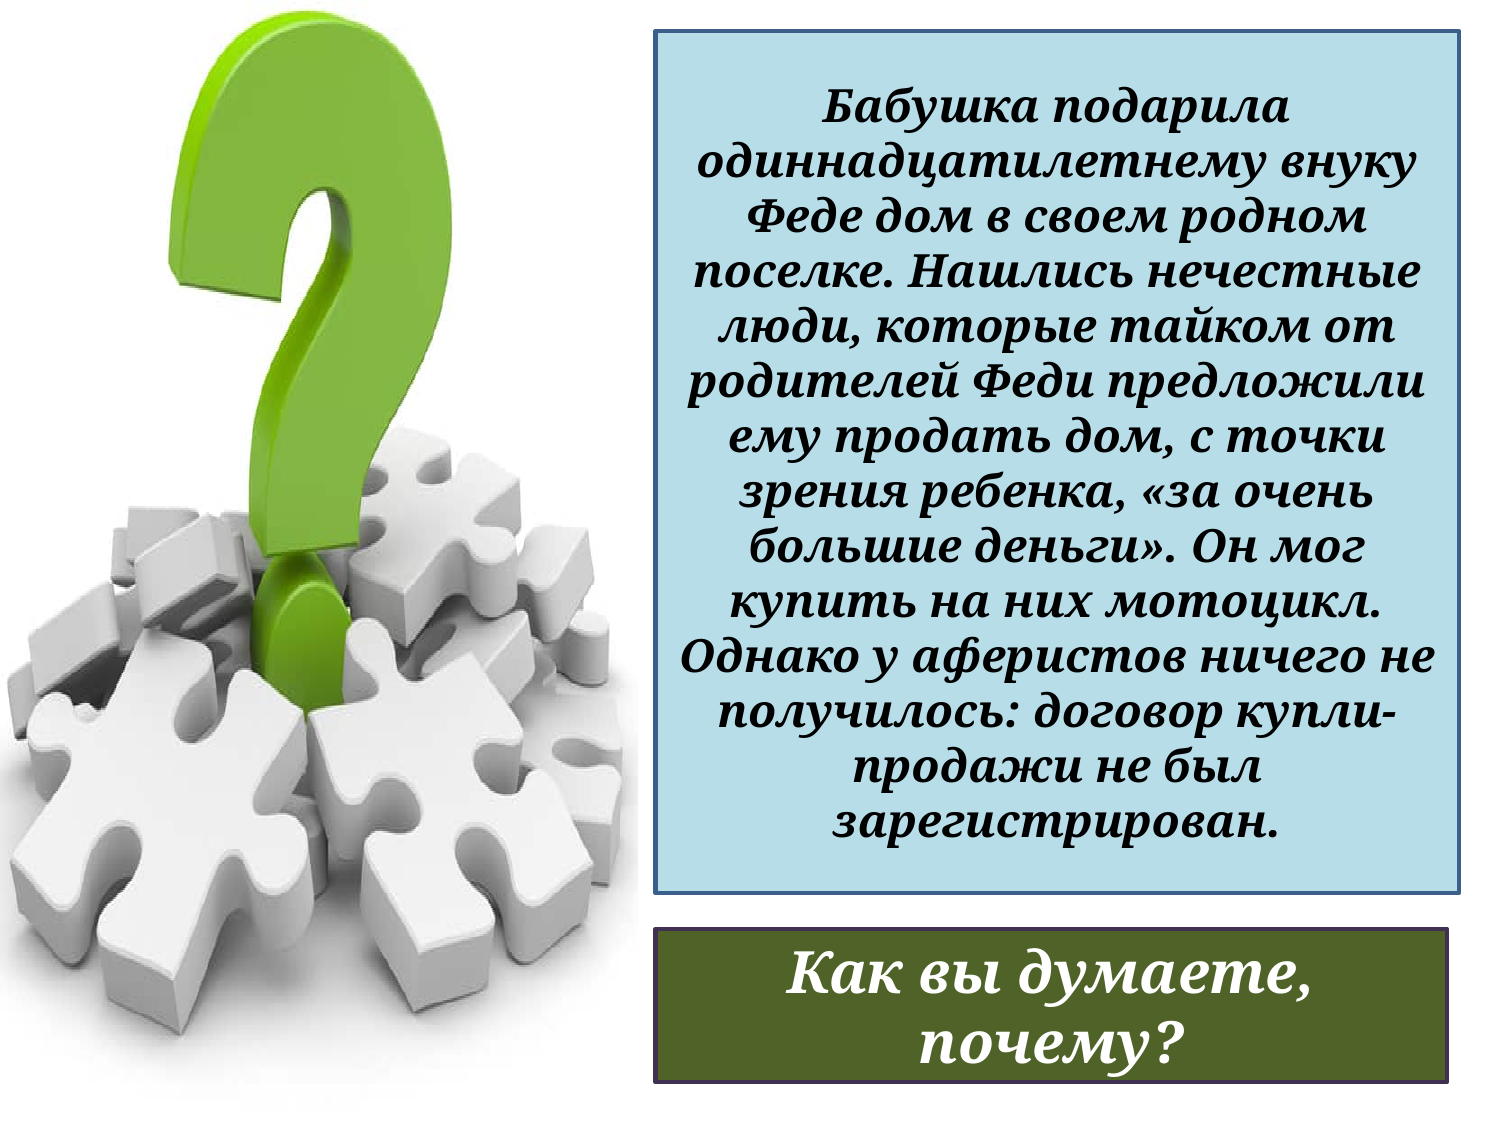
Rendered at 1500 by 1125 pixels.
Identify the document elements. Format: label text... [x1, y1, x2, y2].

text_box Бабушка подарила одиннадцатилетнему внуку Феде дом в своем родном поселке. Нашлись нечестные люди, которые тайком от родителей Феди предложили ему продать дом, с точки зрения ребенка, «за очень большие деньги». Он мог купить на них мотоцикл. Однако у аферистов ничего не получилось: договор купли-продажи не был зарегистрирован. [653, 29, 1461, 895]
picture [0, 0, 639, 1125]
text_box Как вы думаете, почему? [653, 927, 1449, 1084]
